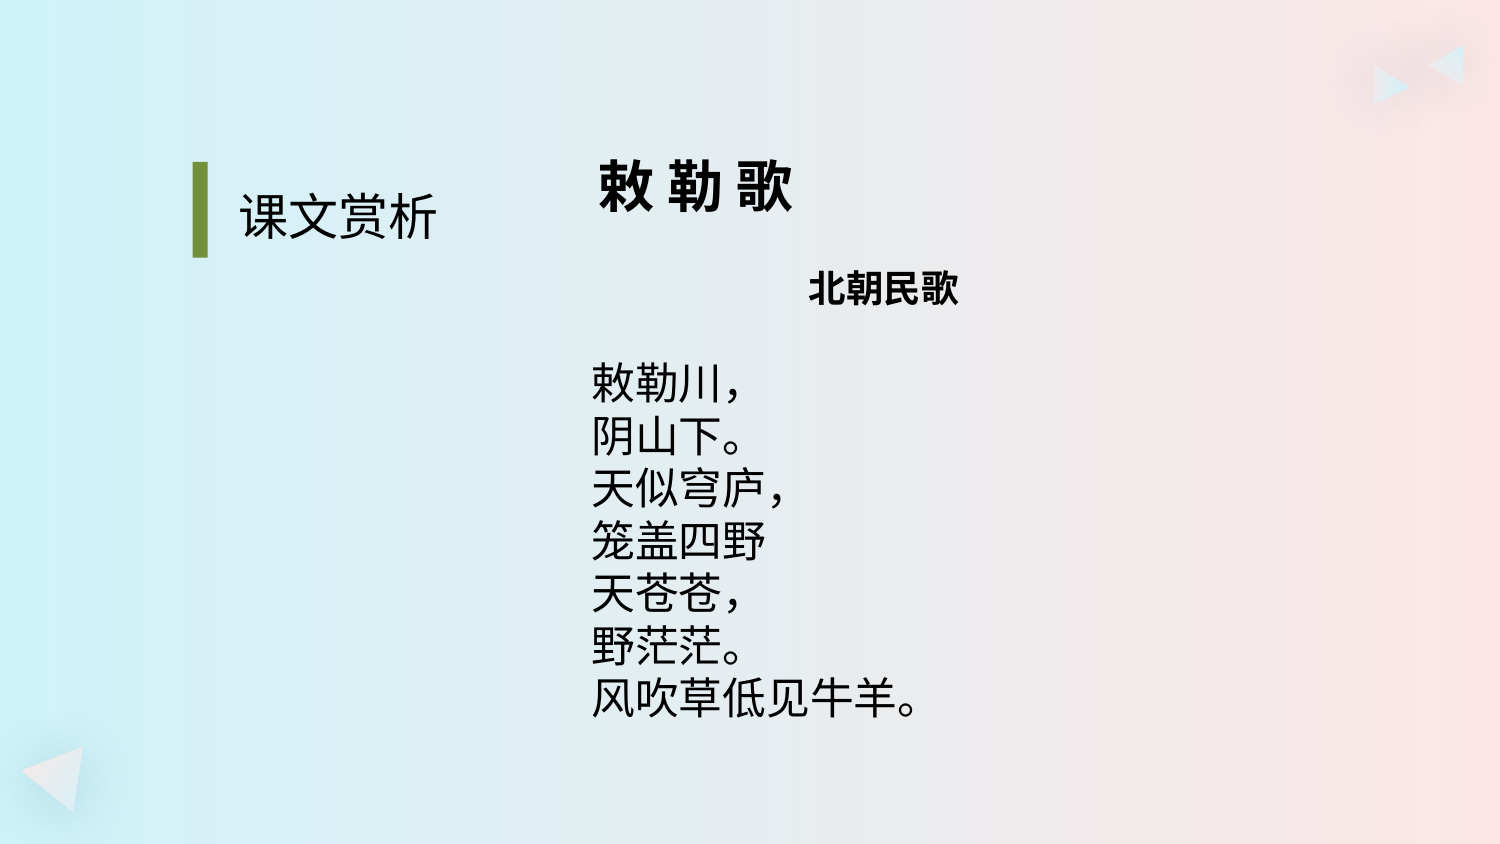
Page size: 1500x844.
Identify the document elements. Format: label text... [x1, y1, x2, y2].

text_box 敕勒川， 阴山下。 天似穹庐， 笼盖四野 天苍苍， 野茫茫。 风吹草低见牛羊。 [580, 350, 1016, 730]
text_box [192, 161, 209, 259]
text_box 敕 勒 歌 [587, 145, 861, 225]
text_box 北朝民歌 [797, 259, 975, 316]
text_box 课文赏析 [227, 167, 506, 251]
